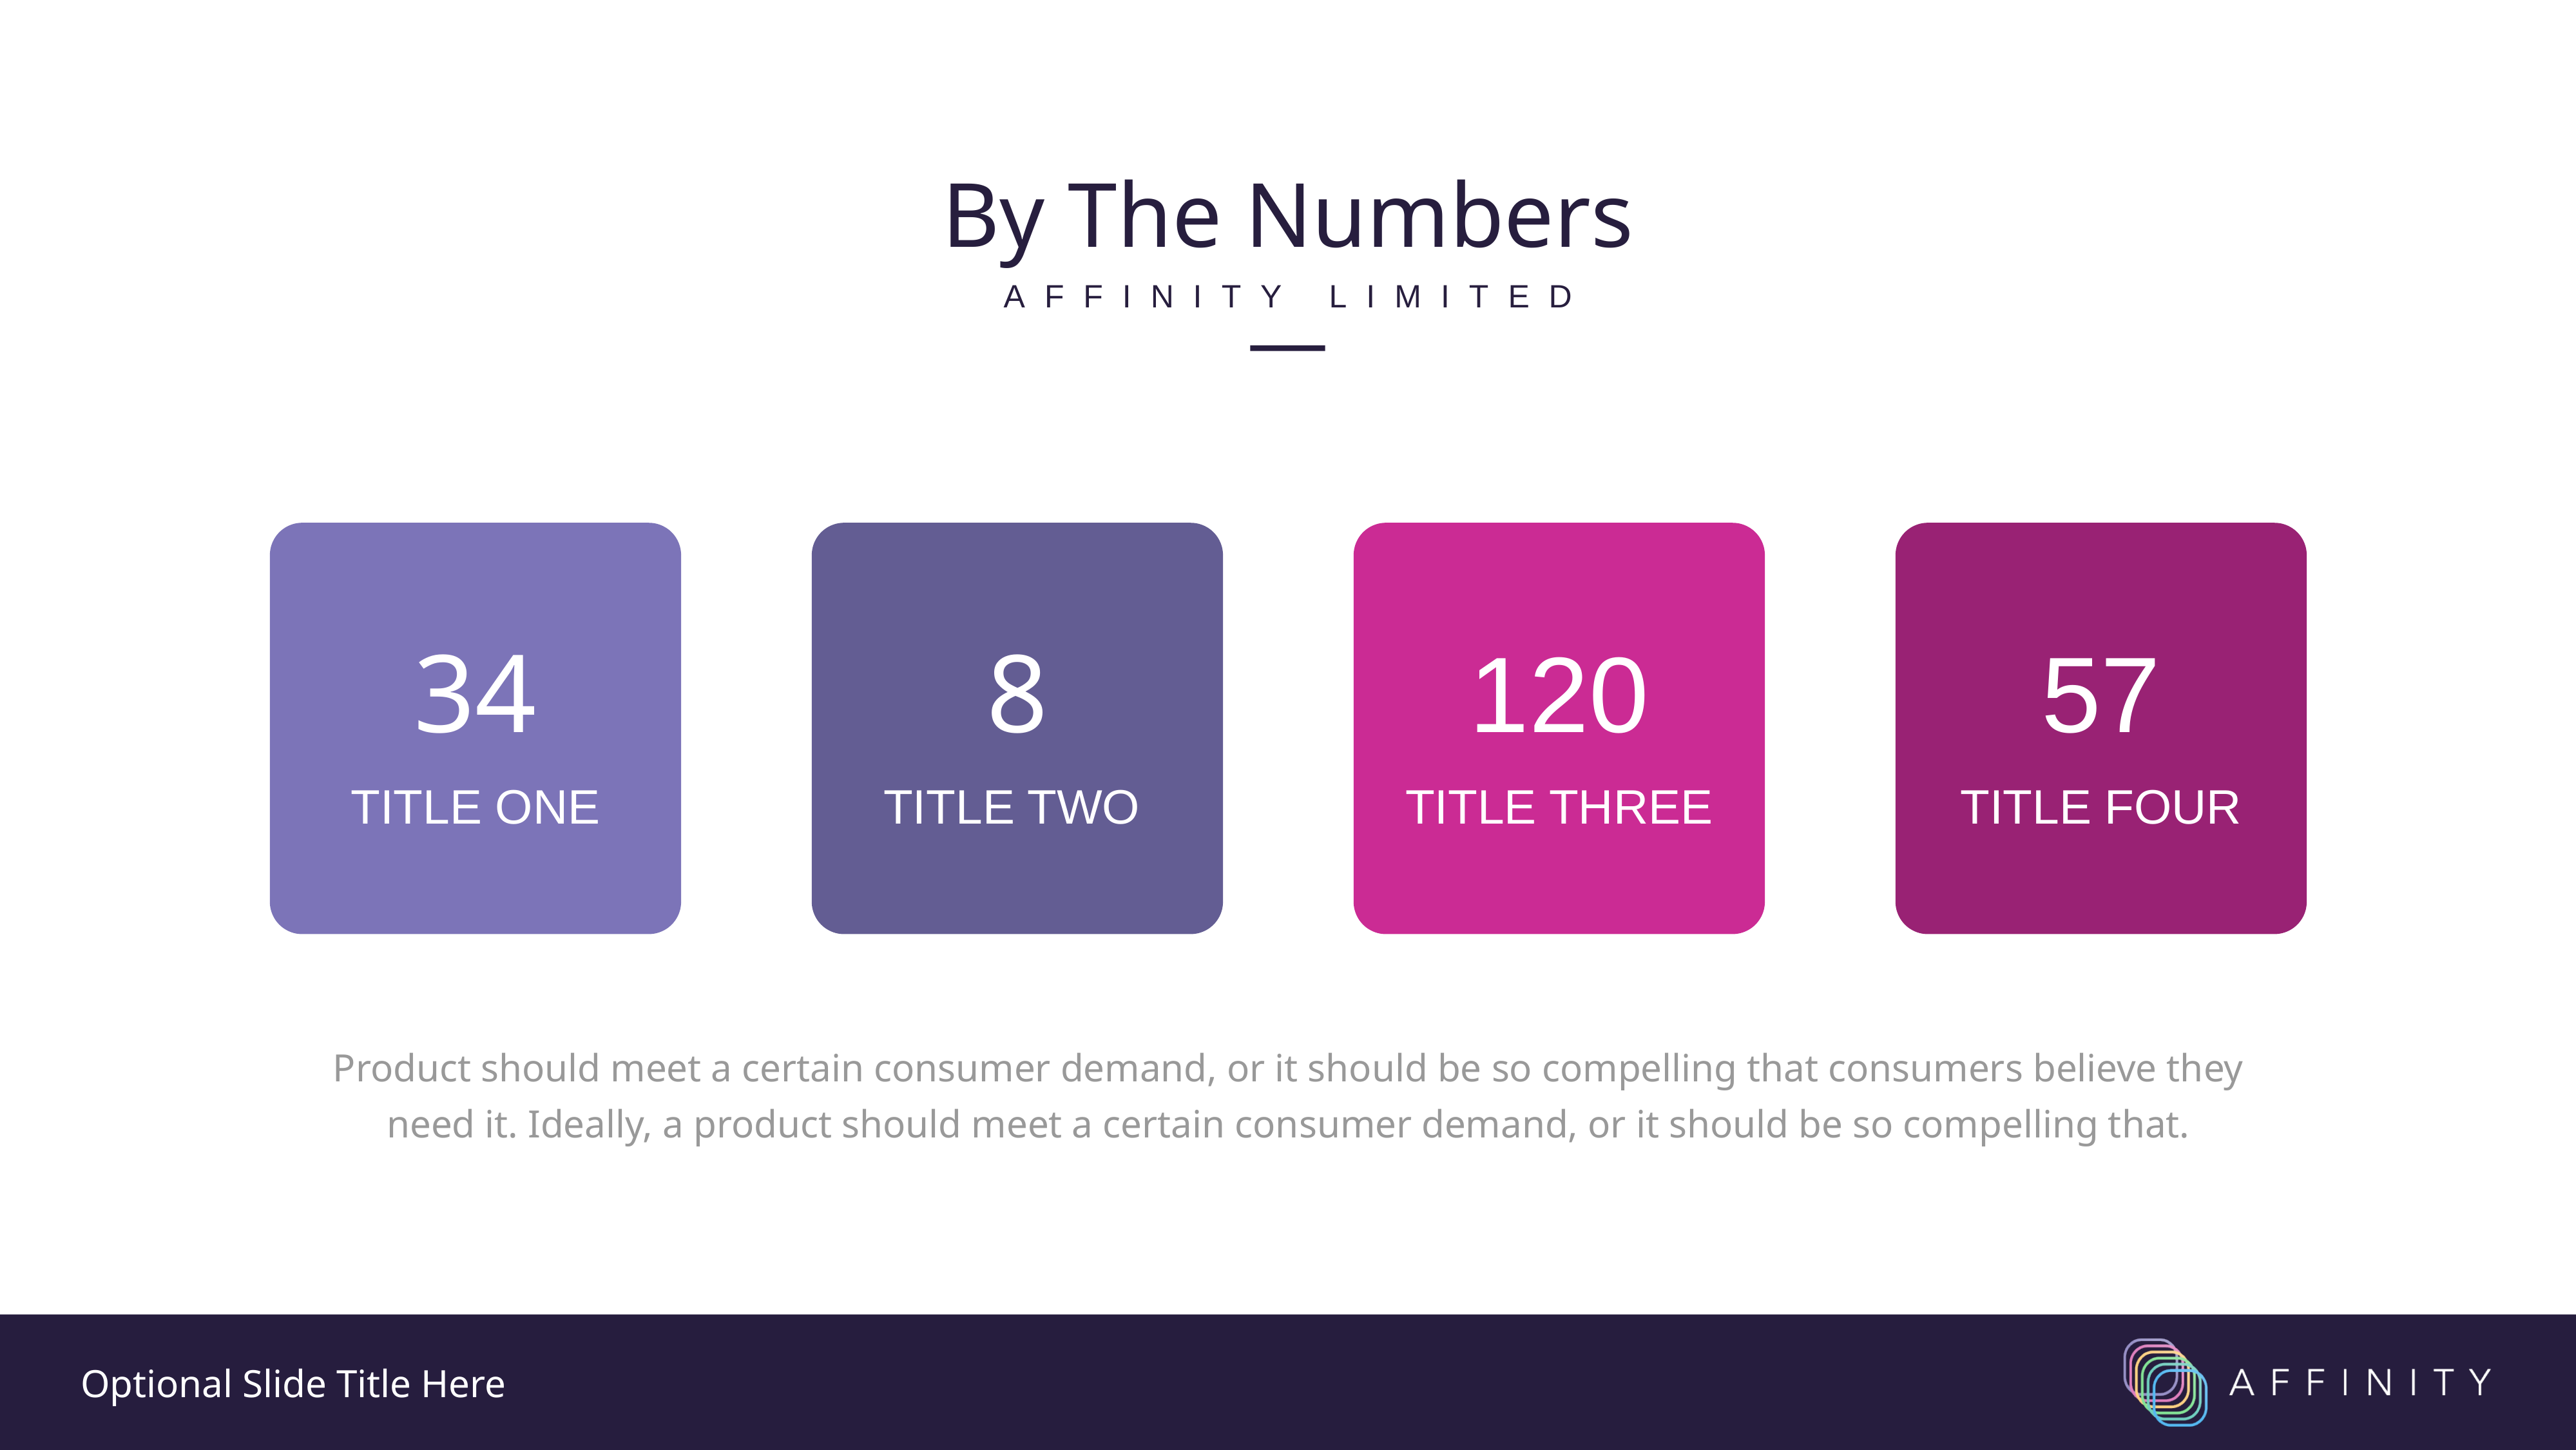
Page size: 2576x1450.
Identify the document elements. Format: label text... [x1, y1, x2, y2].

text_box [269, 522, 2307, 934]
picture [2121, 1335, 2494, 1430]
text_box Optional Slide Title Here [75, 1355, 1131, 1410]
text_box By The Numbers [673, 153, 1903, 270]
text_box [1250, 345, 1325, 351]
text_box Product should meet a certain consumer demand, or it should be so compelling that consumers believe they need it. Ideally, a product should meet a certain consumer demand, or it should be so compelling that. [289, 1027, 2287, 1150]
text_box AFFINITY LIMITED [836, 270, 1740, 319]
